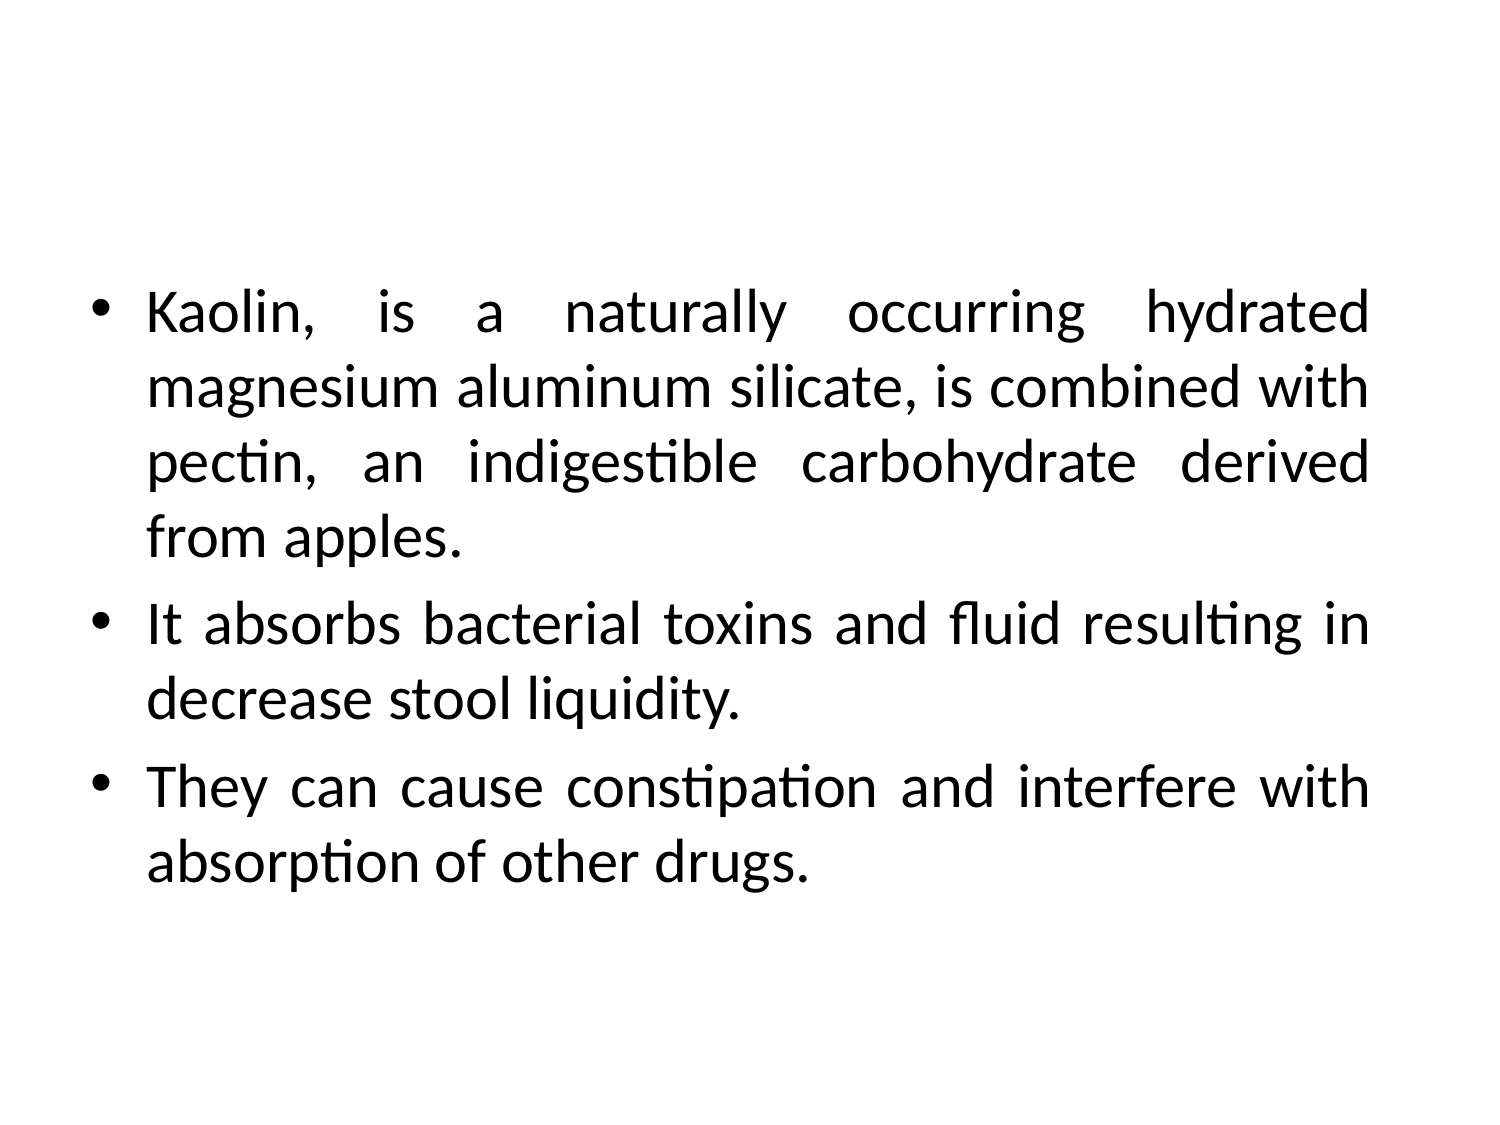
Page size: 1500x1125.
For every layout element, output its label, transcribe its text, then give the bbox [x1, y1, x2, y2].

list Kaolin, is a naturally occurring hydrated magnesium aluminum silicate, is combined with pectin, an indigestible carbohydrate derived from apples. It absorbs bacterial toxins and fluid resulting in decrease stool liquidity. They can cause constipation and interfere with absorption of other drugs. [75, 262, 1388, 1005]
